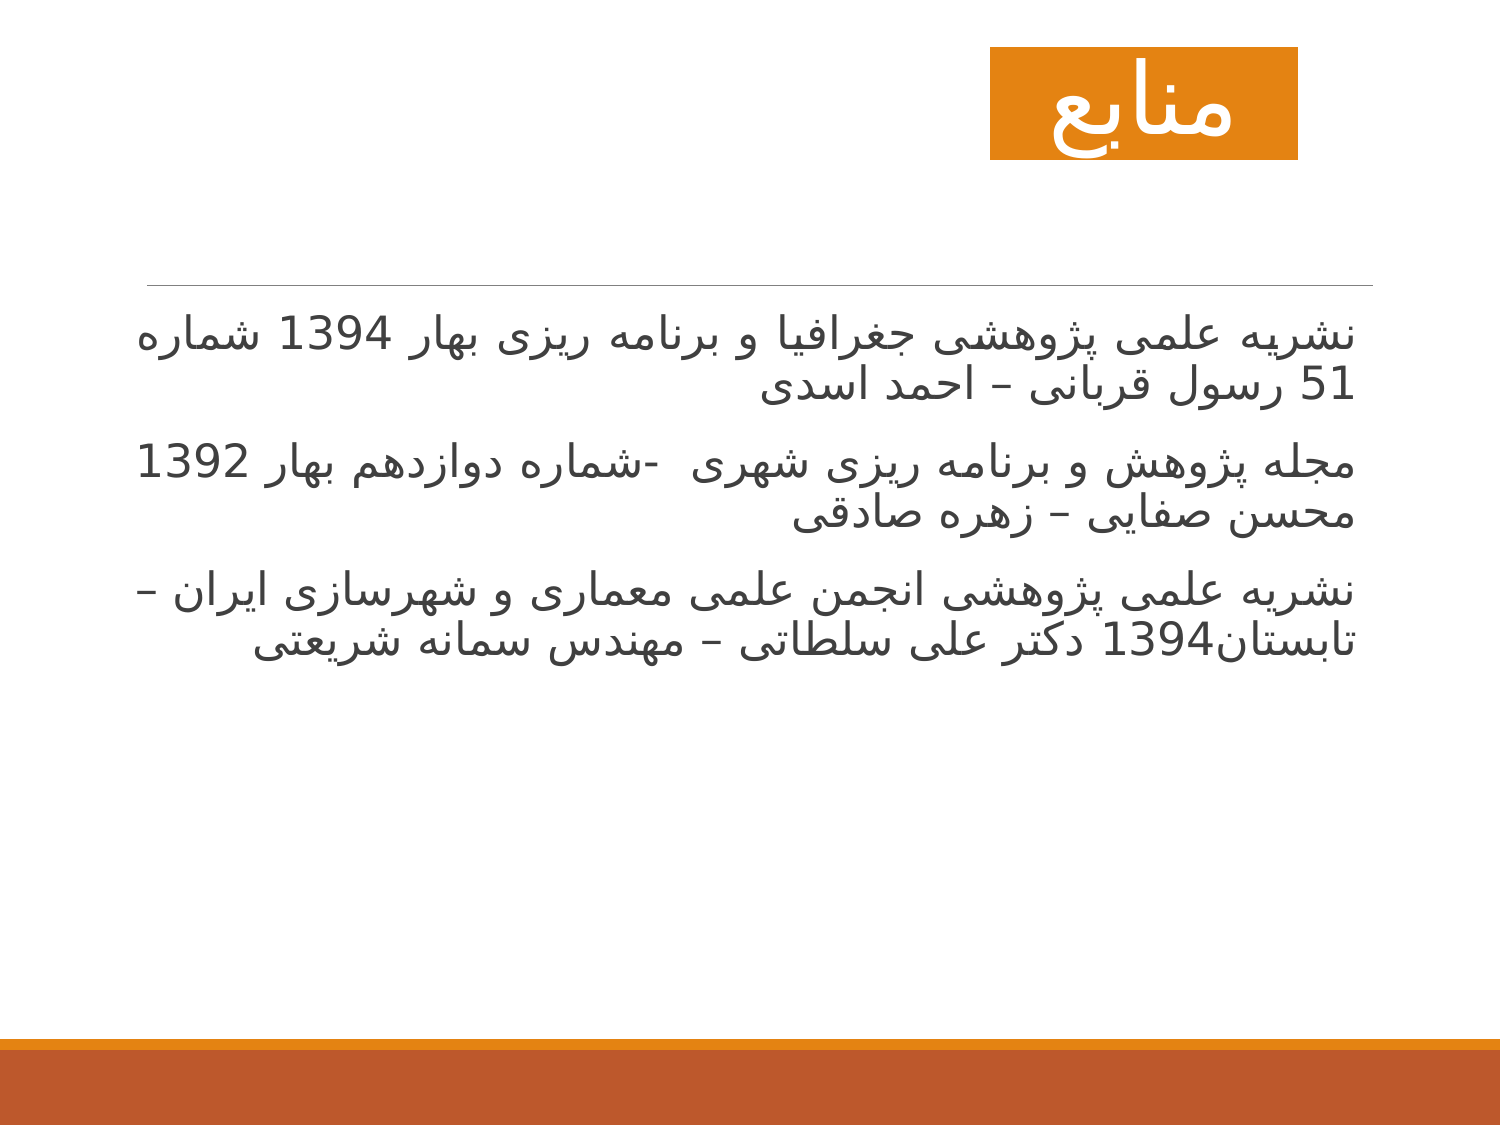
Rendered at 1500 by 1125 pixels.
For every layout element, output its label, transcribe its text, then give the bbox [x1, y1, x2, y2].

title منابع [985, 43, 1302, 165]
list نشریه علمی پژوهشی جغرافیا و برنامه ریزی بهار 1394 شماره 51 رسول قربانی – احمد اسدی مجله پژوهش و برنامه ریزی شهری -شماره دوازدهم بهار 1392 محسن صفایی – زهره صادقی نشریه علمی پژوهشی انجمن علمی معماری و شهرسازی ایران – تابستان1394 دکتر علی سلطاتی – مهندس سمانه شریعتی [135, 302, 1373, 963]
